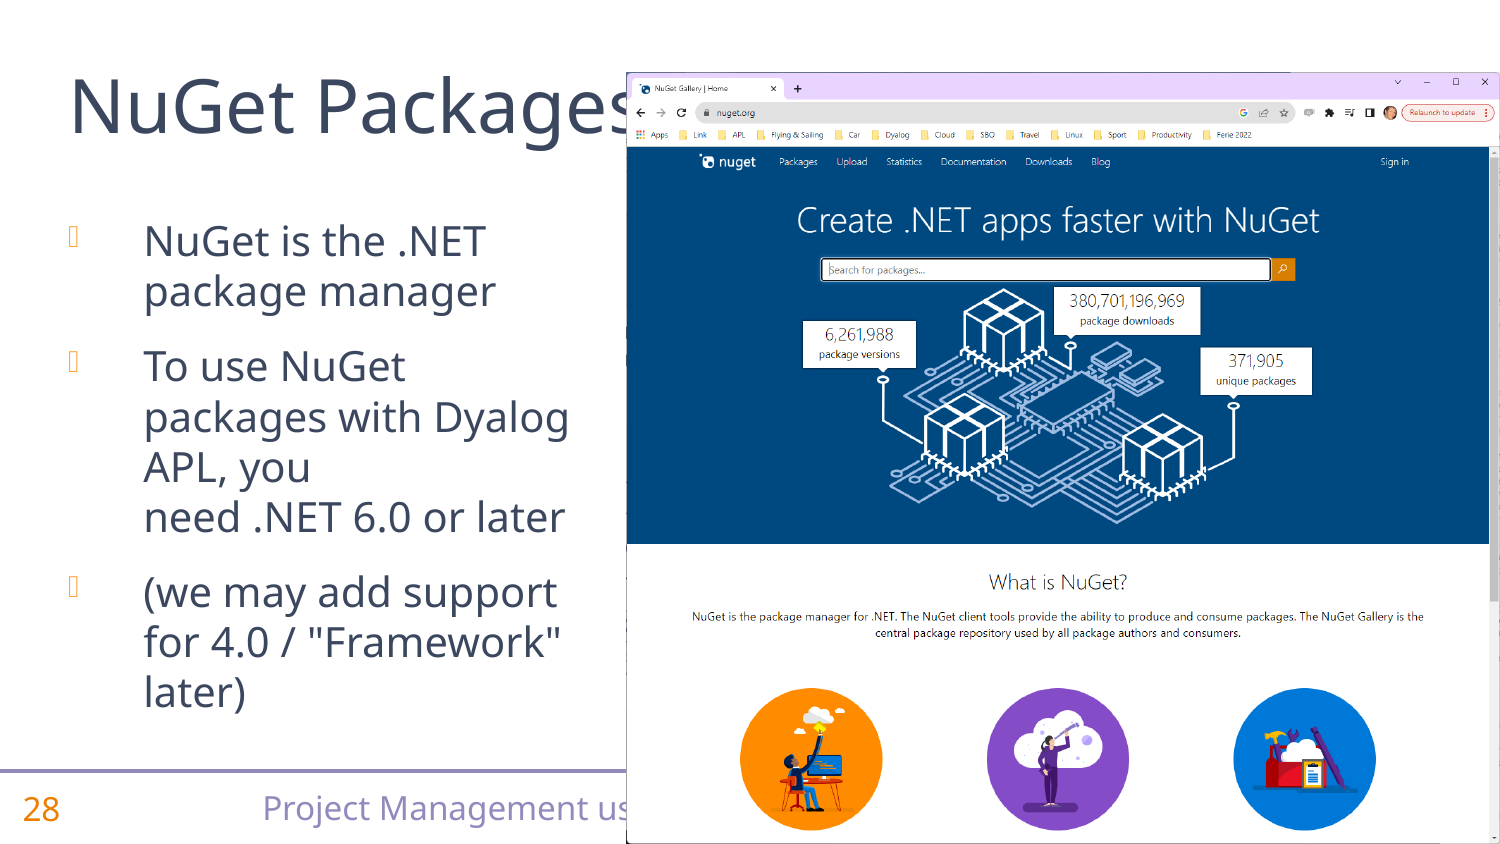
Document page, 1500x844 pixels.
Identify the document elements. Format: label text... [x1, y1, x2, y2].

picture [626, 71, 1500, 844]
list NuGet is the .NET package manager To use NuGet packages with Dyalog APL, you need .NET 6.0 or later (we may add support for 4.0 / "Framework" later) [53, 207, 600, 740]
title NuGet Packages [53, 43, 1203, 157]
